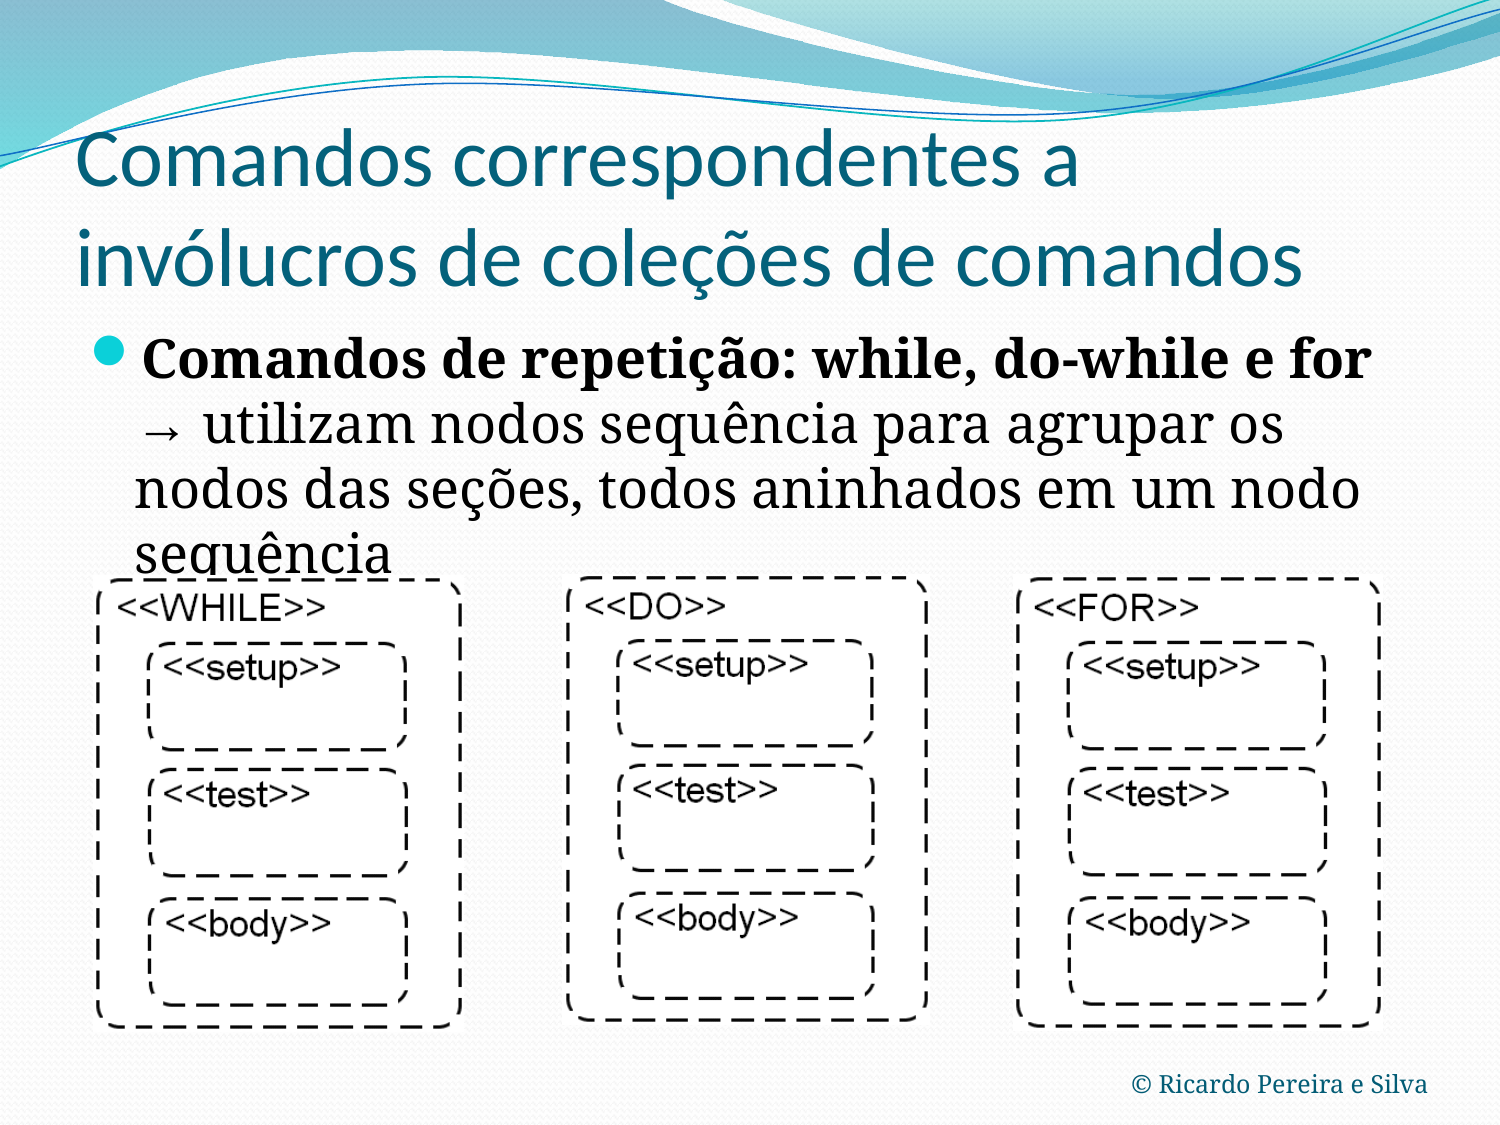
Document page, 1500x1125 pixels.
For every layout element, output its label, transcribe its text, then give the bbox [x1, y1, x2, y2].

picture [93, 574, 464, 1032]
list Comandos de repetição: while, do-while e for → utilizam nodos sequência para agrupar os nodos das seções, todos aninhados em um nodo sequência [75, 317, 1425, 539]
picture [562, 573, 930, 1025]
title Comandos correspondentes a invólucros de coleções de comandos [75, 115, 1425, 303]
footer © Ricardo Pereira e Silva [1101, 1042, 1429, 1103]
picture [1012, 573, 1383, 1031]
